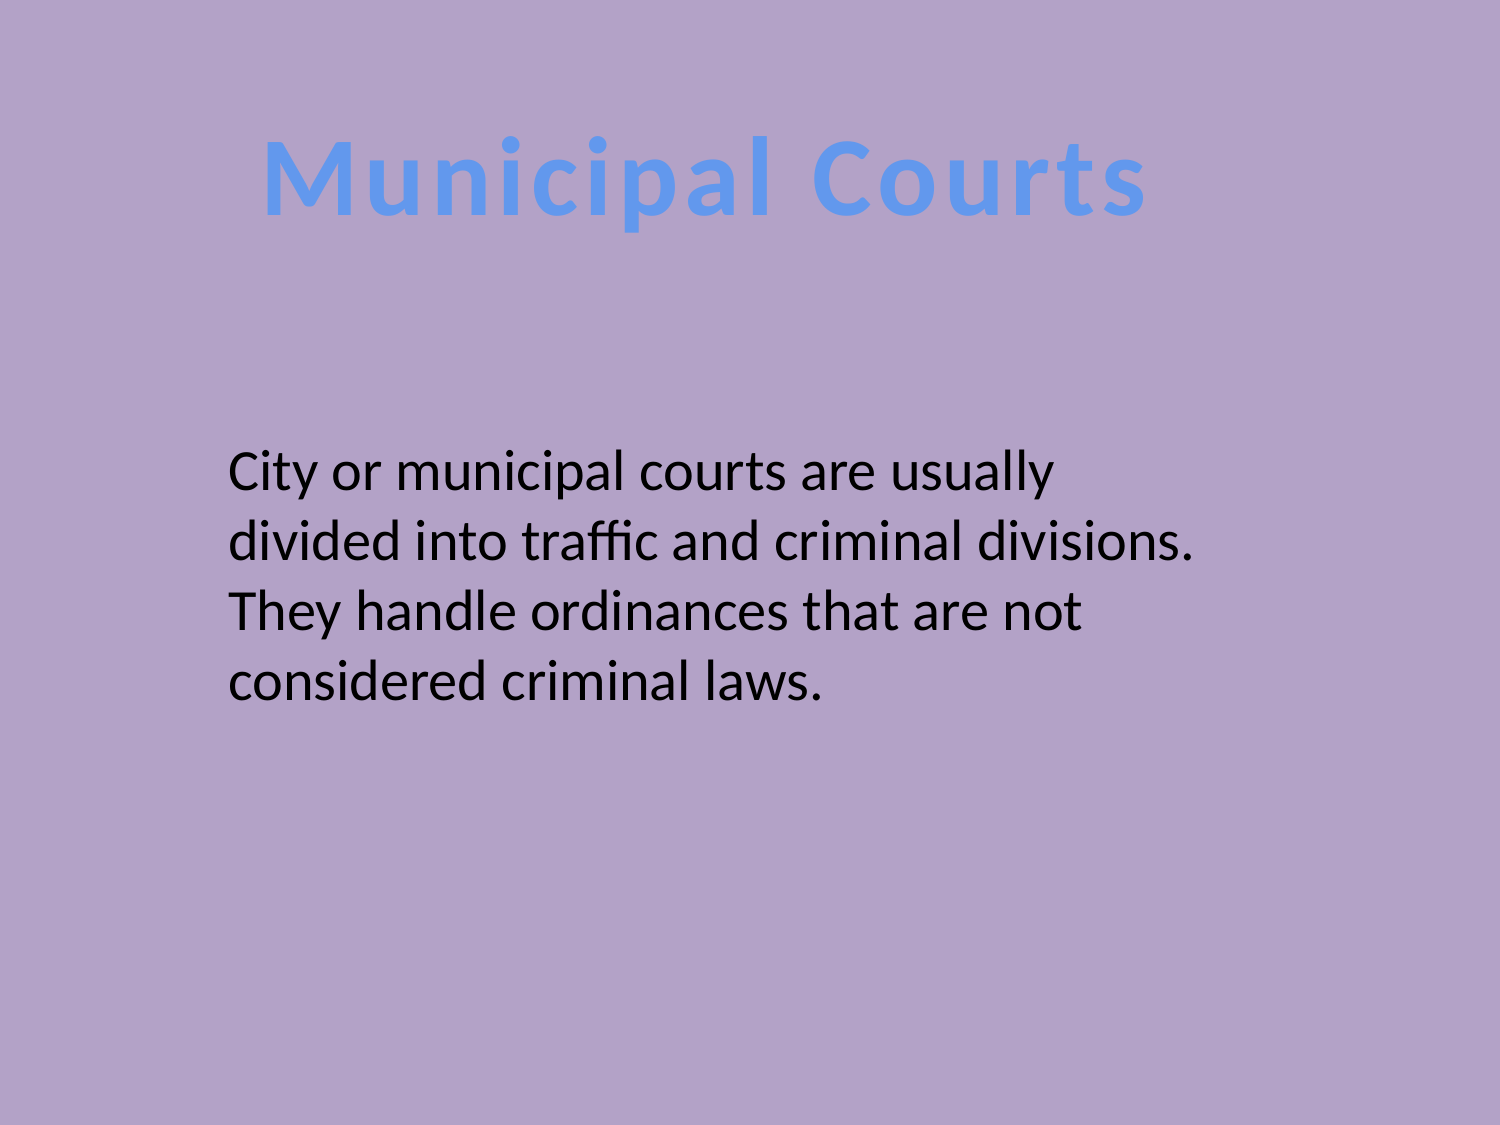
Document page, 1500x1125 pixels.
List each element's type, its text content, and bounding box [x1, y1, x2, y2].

text_box City or municipal courts are usually divided into traffic and criminal divisions. They handle ordinances that are not considered criminal laws. [213, 424, 1239, 720]
text_box Municipal Courts [245, 95, 1164, 246]
